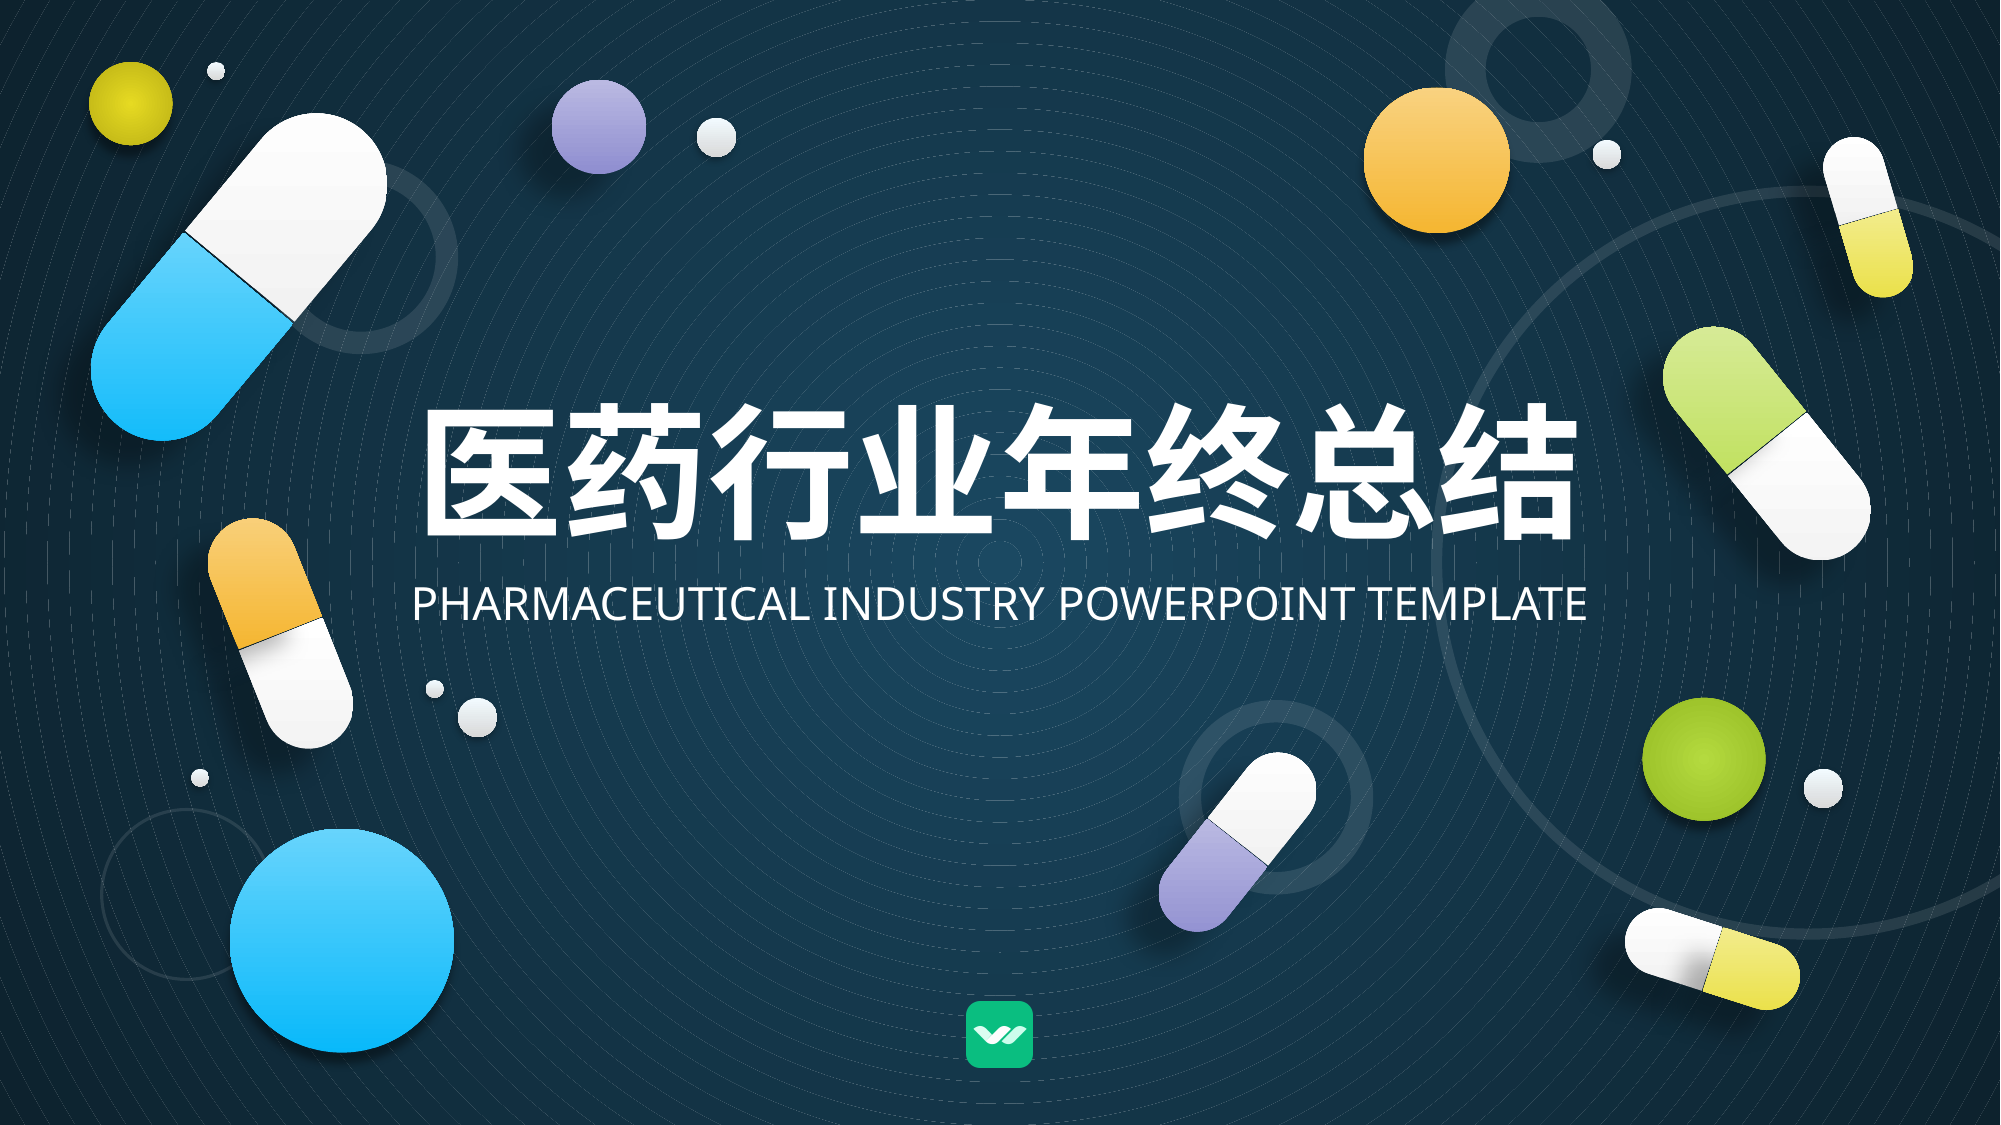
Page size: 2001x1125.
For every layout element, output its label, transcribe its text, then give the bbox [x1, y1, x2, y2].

text_box [1802, 767, 1845, 809]
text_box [235, 513, 326, 754]
text_box PHARMACEUTICAL INDUSTRY POWERPOINT TEMPLATE [395, 566, 1604, 637]
picture [966, 1001, 1033, 1068]
text_box [550, 78, 648, 176]
text_box [424, 678, 445, 699]
text_box 医药行业年终总结 [402, 374, 1598, 565]
text_box [1591, 138, 1623, 170]
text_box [168, 85, 311, 469]
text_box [1837, 135, 1899, 300]
text_box [88, 61, 170, 147]
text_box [1199, 738, 1277, 946]
text_box [206, 60, 227, 82]
text_box [1641, 696, 1767, 822]
text_box [457, 696, 499, 739]
text_box [228, 827, 455, 1054]
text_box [1716, 307, 1818, 580]
text_box [190, 767, 211, 788]
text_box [1679, 869, 1746, 1050]
text_box [1362, 86, 1511, 235]
text_box [695, 116, 738, 158]
